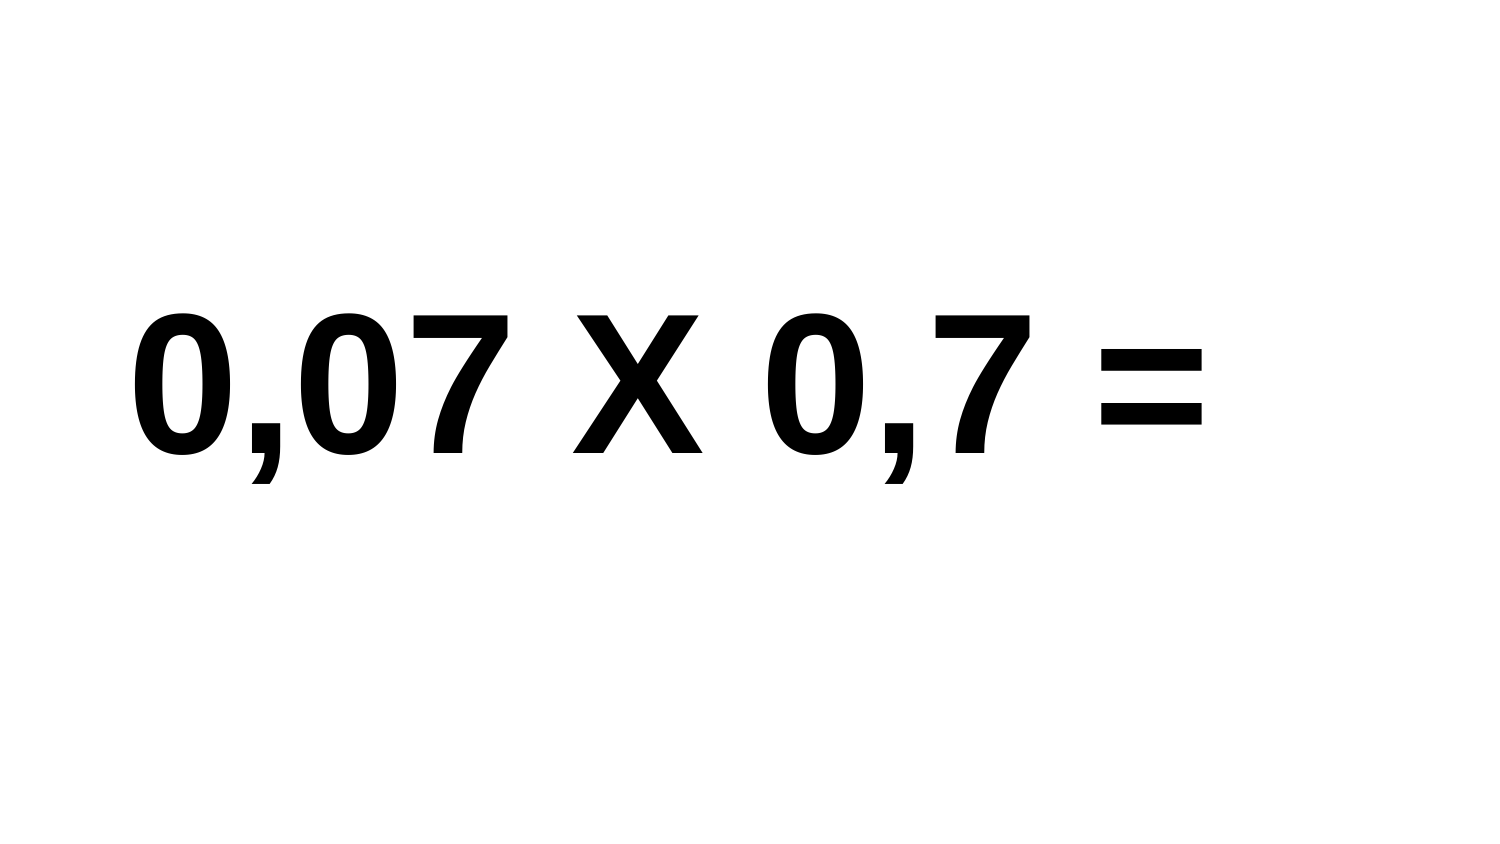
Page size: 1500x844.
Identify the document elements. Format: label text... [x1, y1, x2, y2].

text_box 0,07 X 0,7 = [112, 318, 1388, 509]
